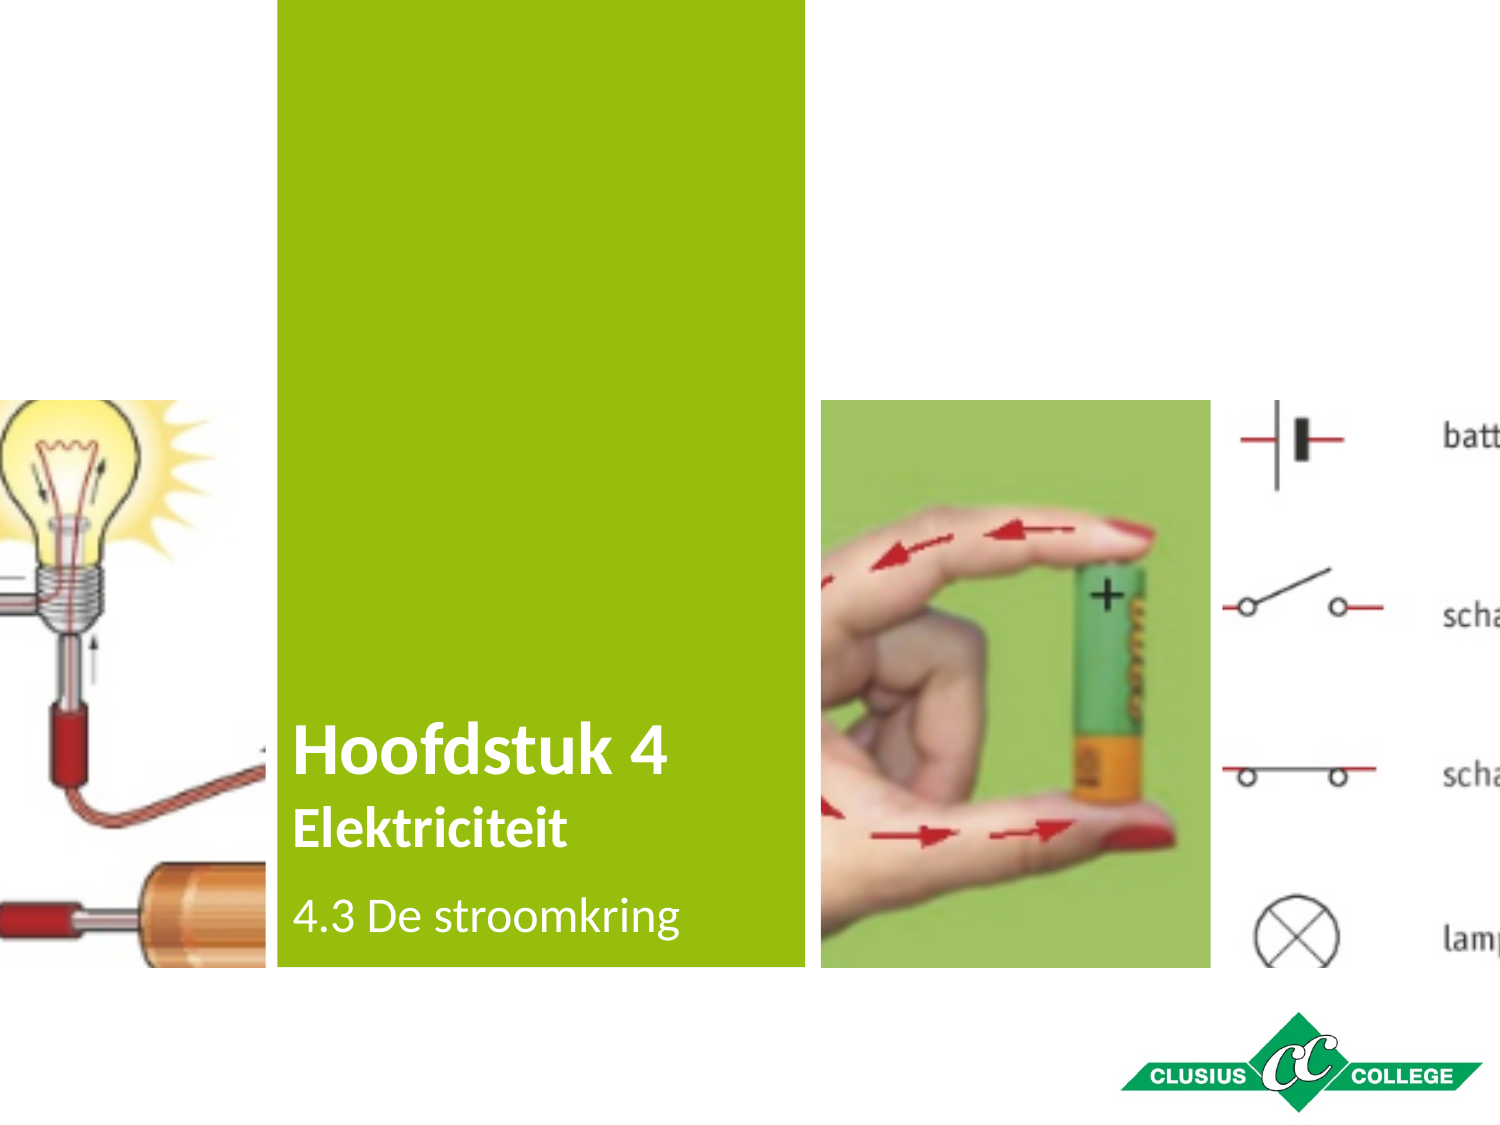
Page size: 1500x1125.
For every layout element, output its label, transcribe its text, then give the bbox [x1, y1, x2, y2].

subtitle 4.3 De stroomkring [277, 874, 815, 965]
picture [820, 399, 1211, 968]
picture [1222, 399, 1500, 968]
picture [0, 399, 266, 968]
title Hoofdstuk 4 Elektriciteit [277, 683, 806, 874]
text_box [275, 0, 807, 969]
picture [1103, 999, 1500, 1125]
